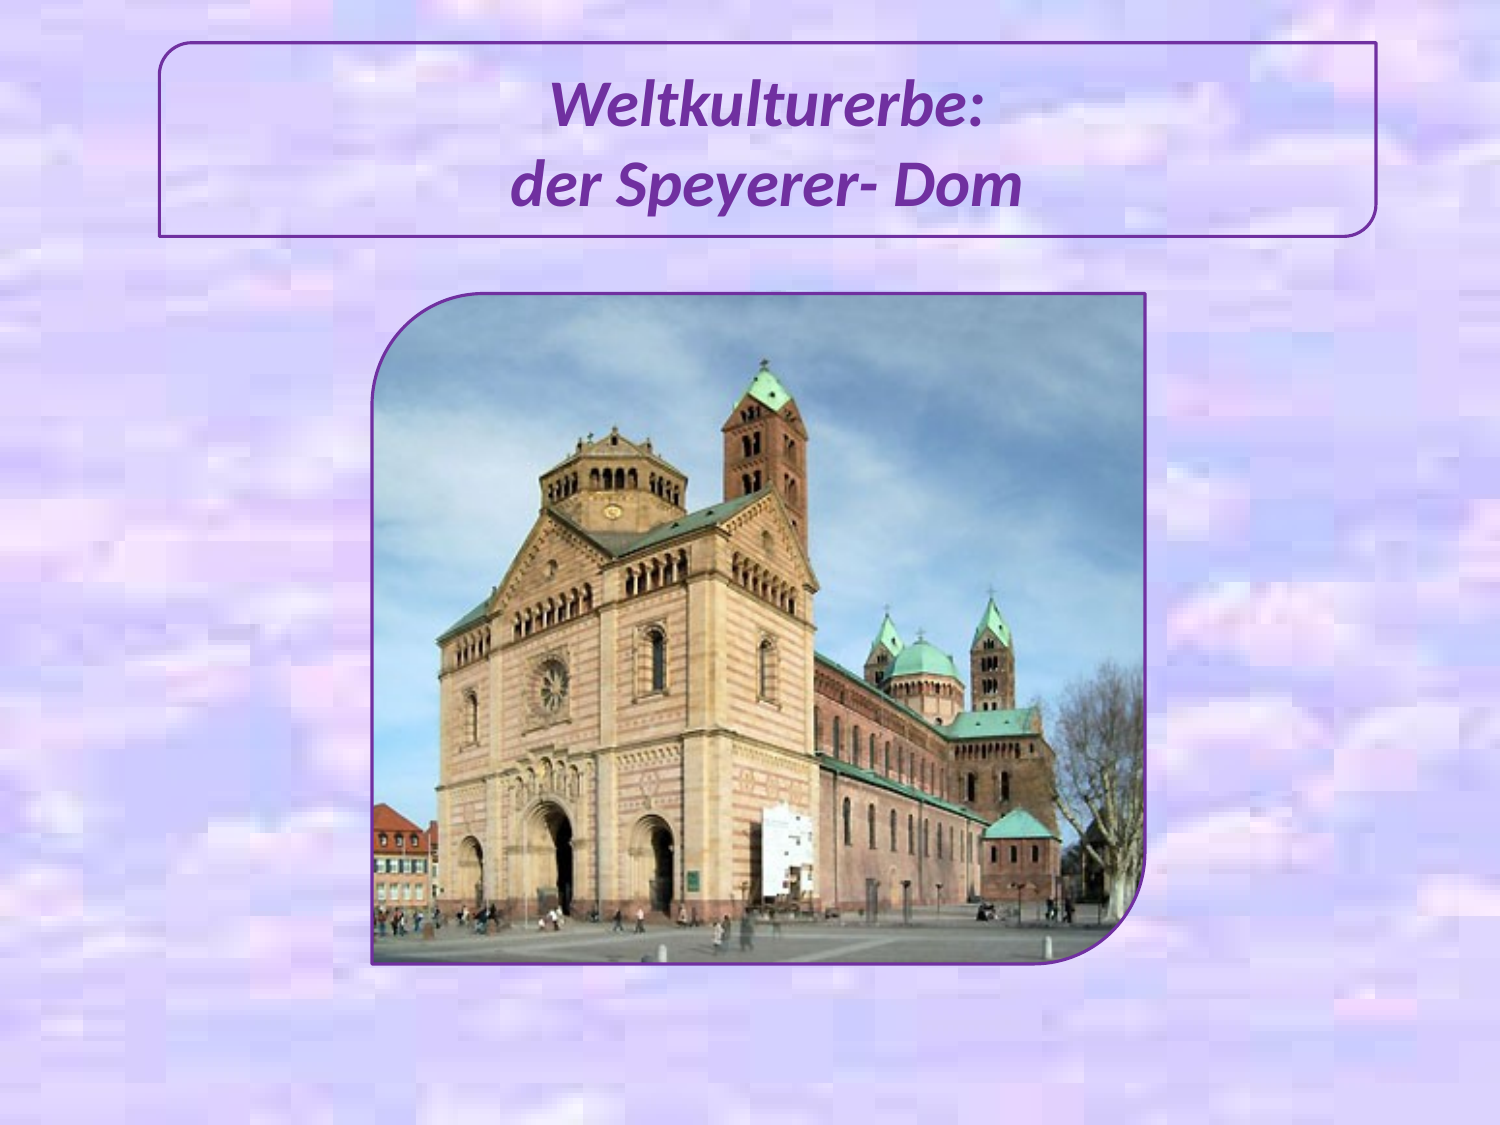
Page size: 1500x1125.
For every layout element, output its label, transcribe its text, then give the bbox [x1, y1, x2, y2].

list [371, 293, 1146, 965]
picture [0, 0, 1500, 1125]
text_box Weltkulturerbe: der Speyerer- Dom [159, 42, 1376, 237]
